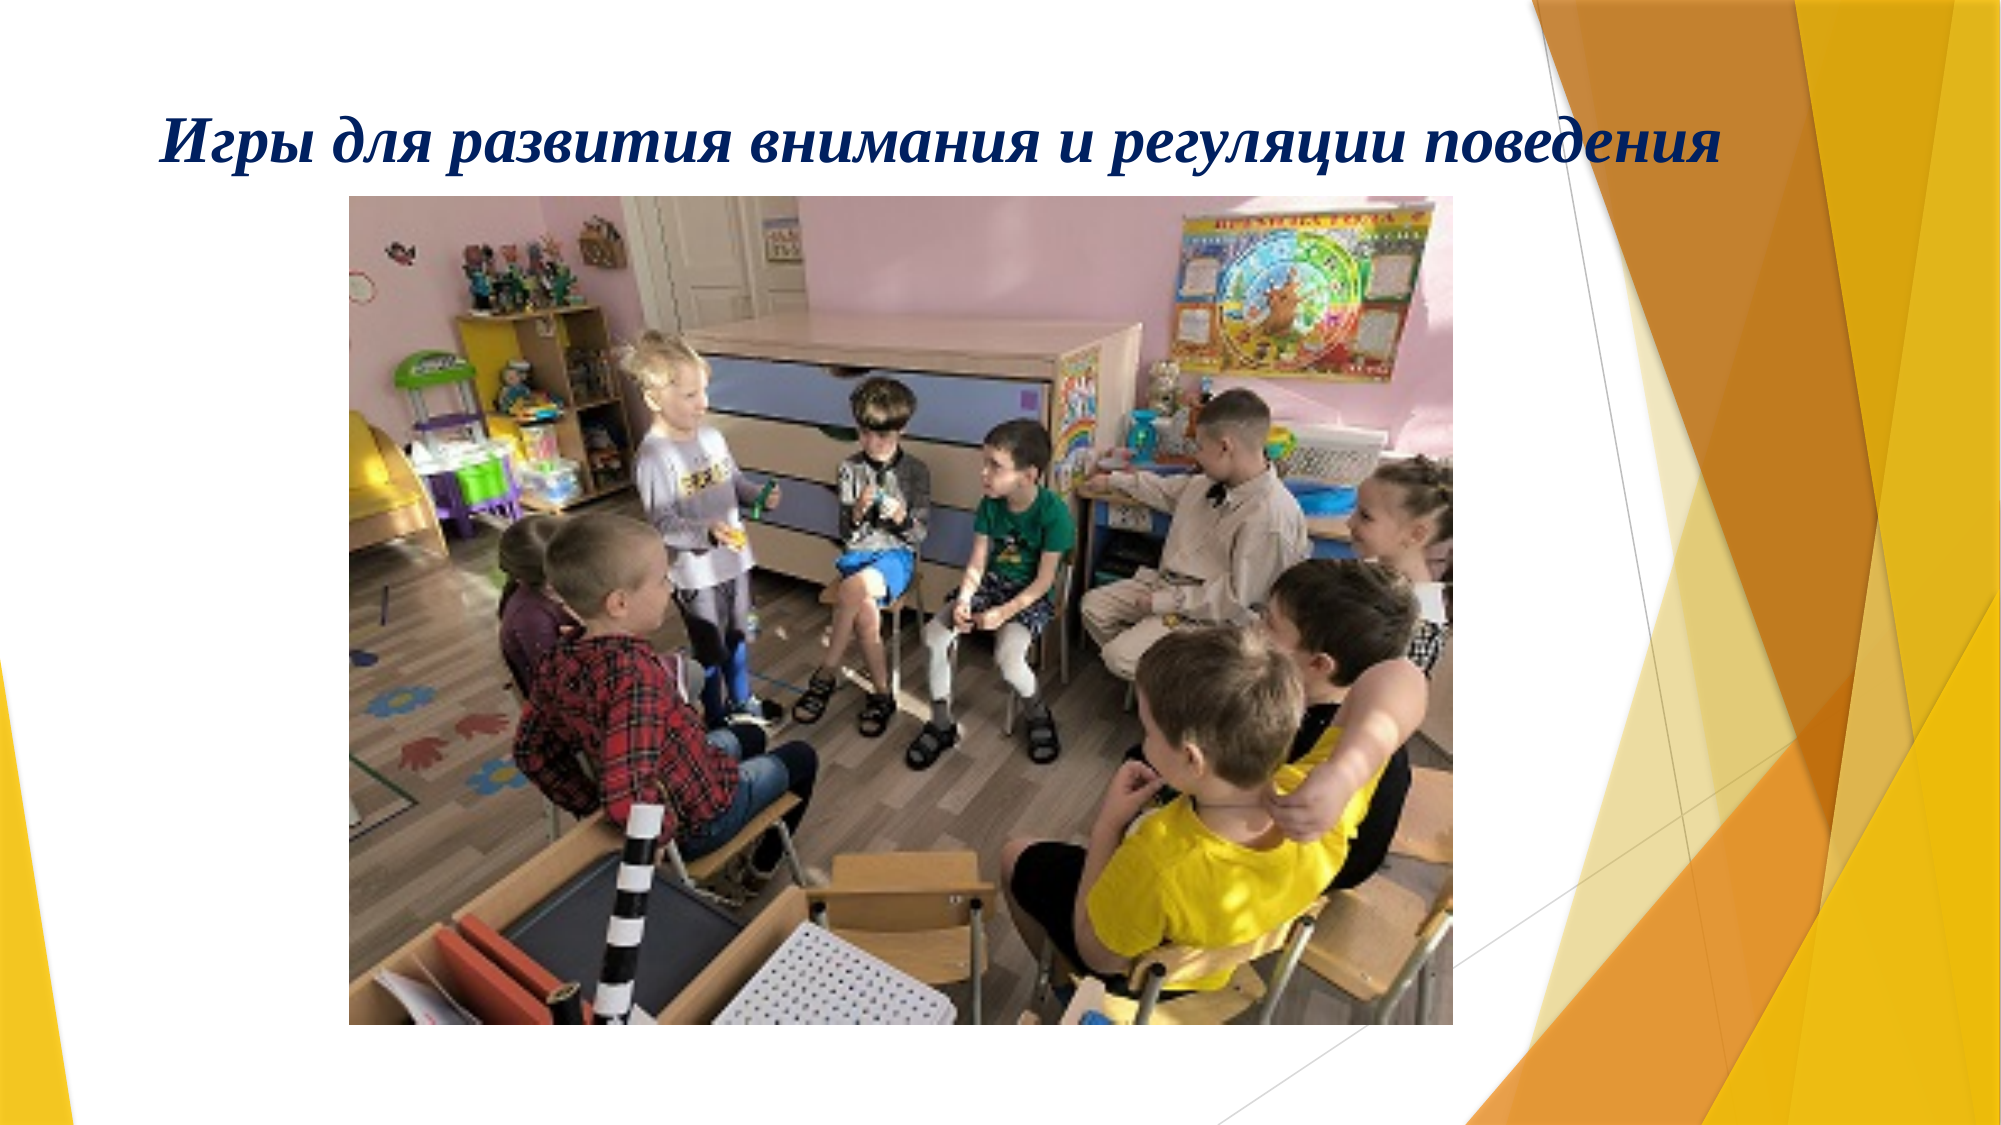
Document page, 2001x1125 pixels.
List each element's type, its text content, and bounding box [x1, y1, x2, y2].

text_box Игры для развития внимания и регуляции поведения [144, 82, 1740, 183]
picture [348, 196, 1453, 1025]
